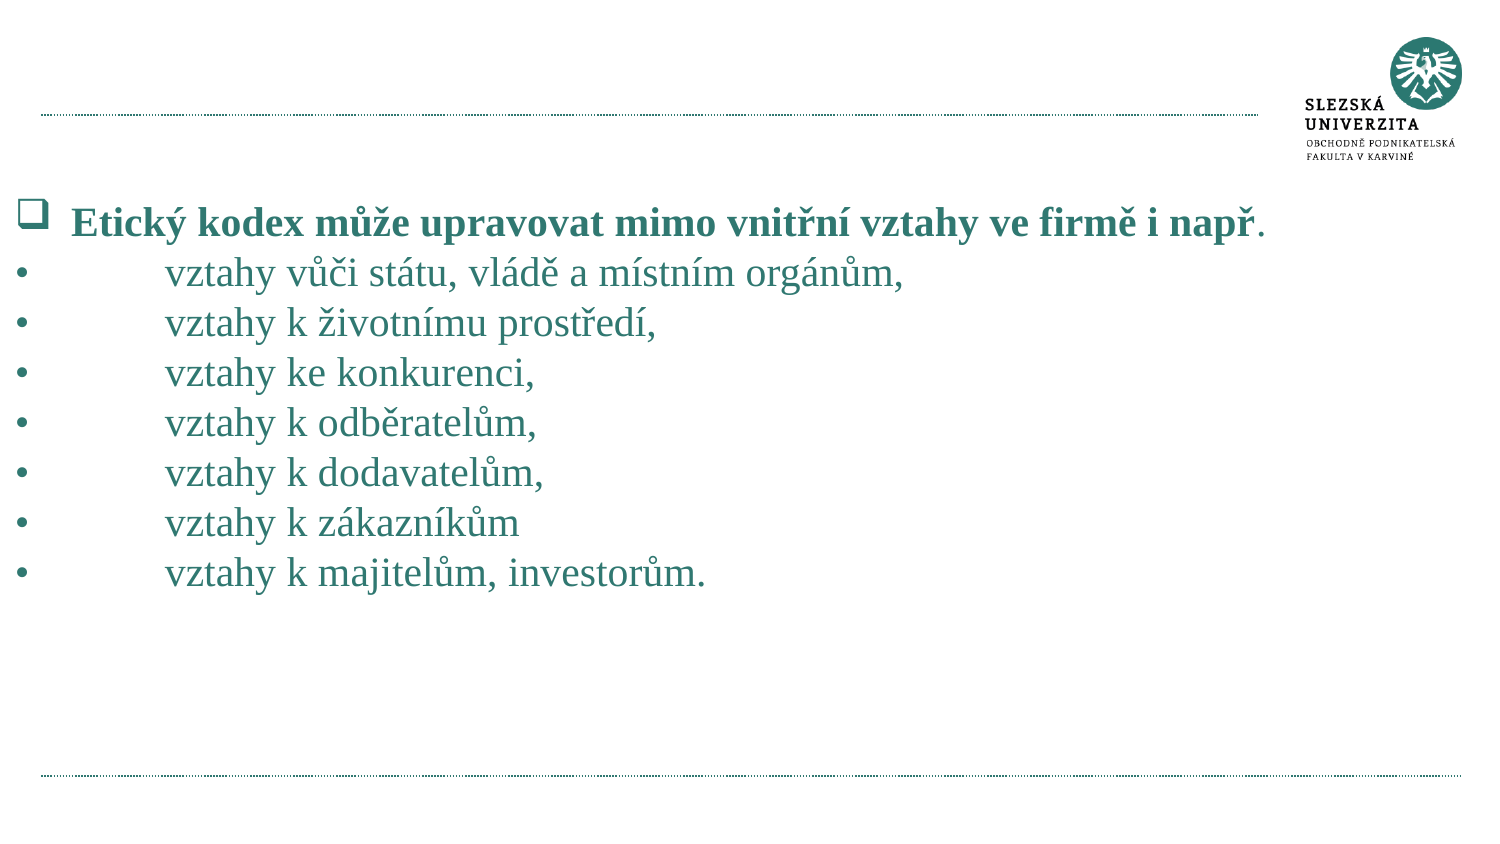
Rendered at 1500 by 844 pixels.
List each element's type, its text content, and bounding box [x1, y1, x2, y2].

text_box Etický kodex může upravovat mimo vnitřní vztahy ve firmě i např. • vztahy vůči státu, vládě a místním orgánům, • vztahy k životnímu prostředí, • vztahy ke konkurenci, • vztahy k odběratelům, • vztahy k dodavatelům, • vztahy k zákazníkům • vztahy k majitelům, investorům. [0, 187, 1483, 652]
picture [1305, 37, 1462, 160]
